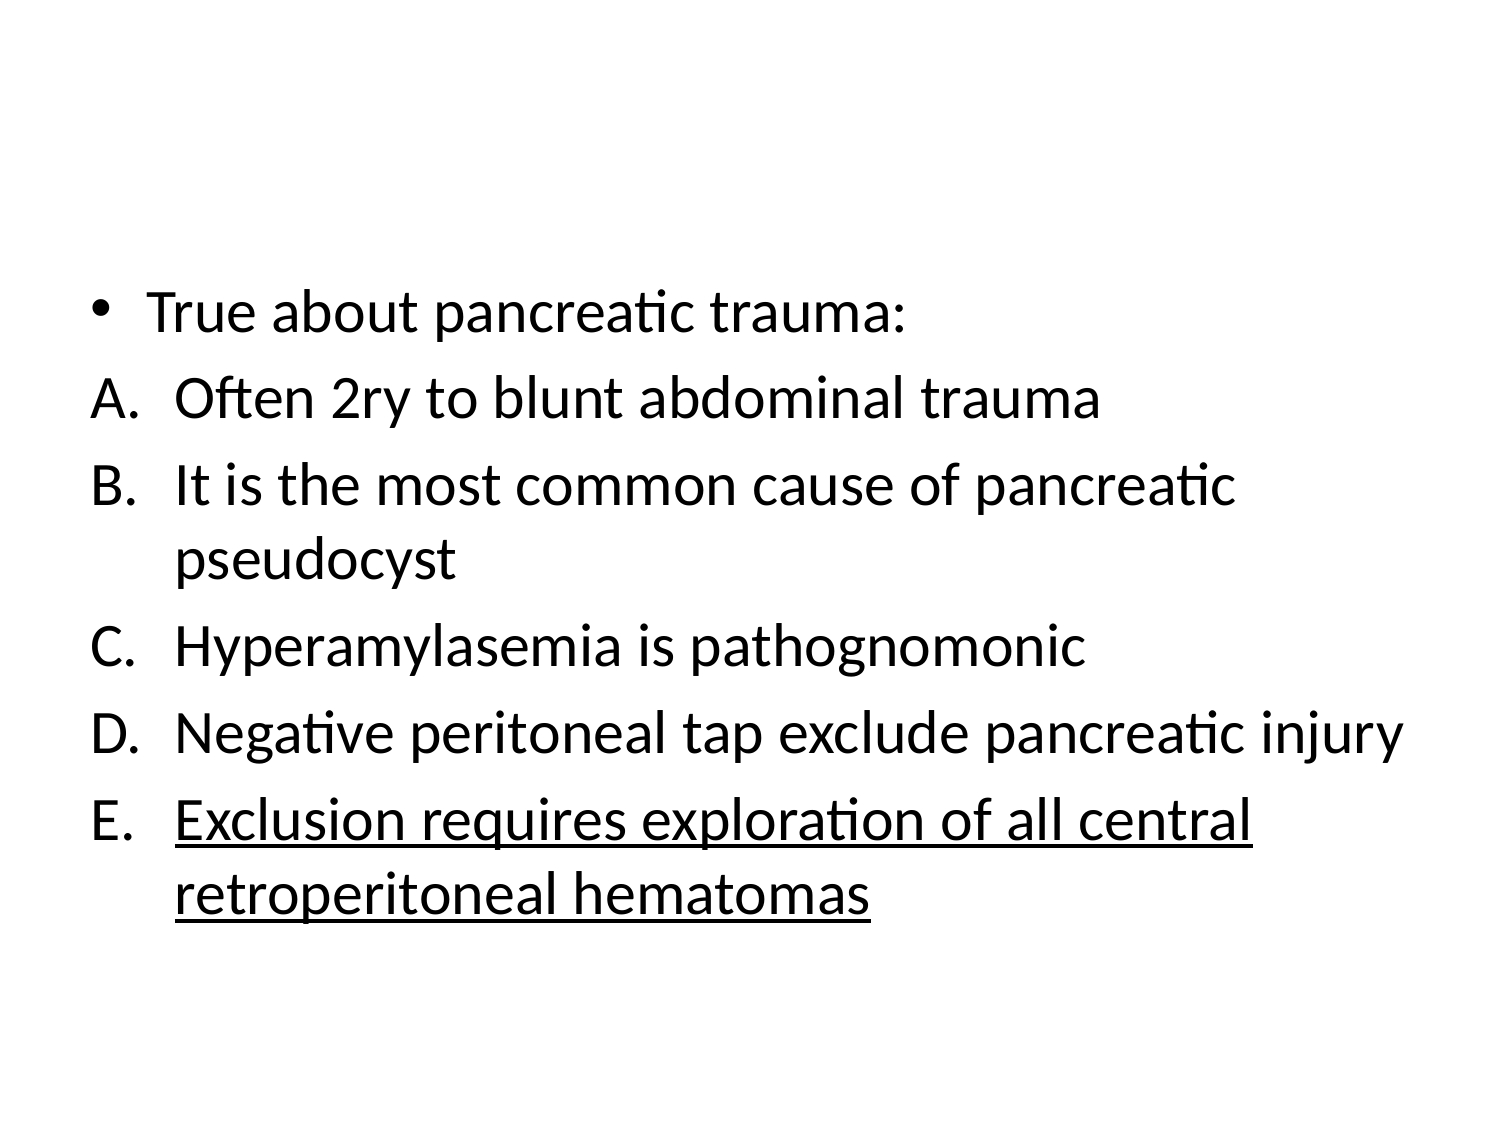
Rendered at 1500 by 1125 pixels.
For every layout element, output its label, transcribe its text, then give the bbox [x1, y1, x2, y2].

list True about pancreatic trauma: Often 2ry to blunt abdominal trauma It is the most common cause of pancreatic pseudocyst Hyperamylasemia is pathognomonic Negative peritoneal tap exclude pancreatic injury Exclusion requires exploration of all central retroperitoneal hematomas [75, 262, 1425, 1005]
